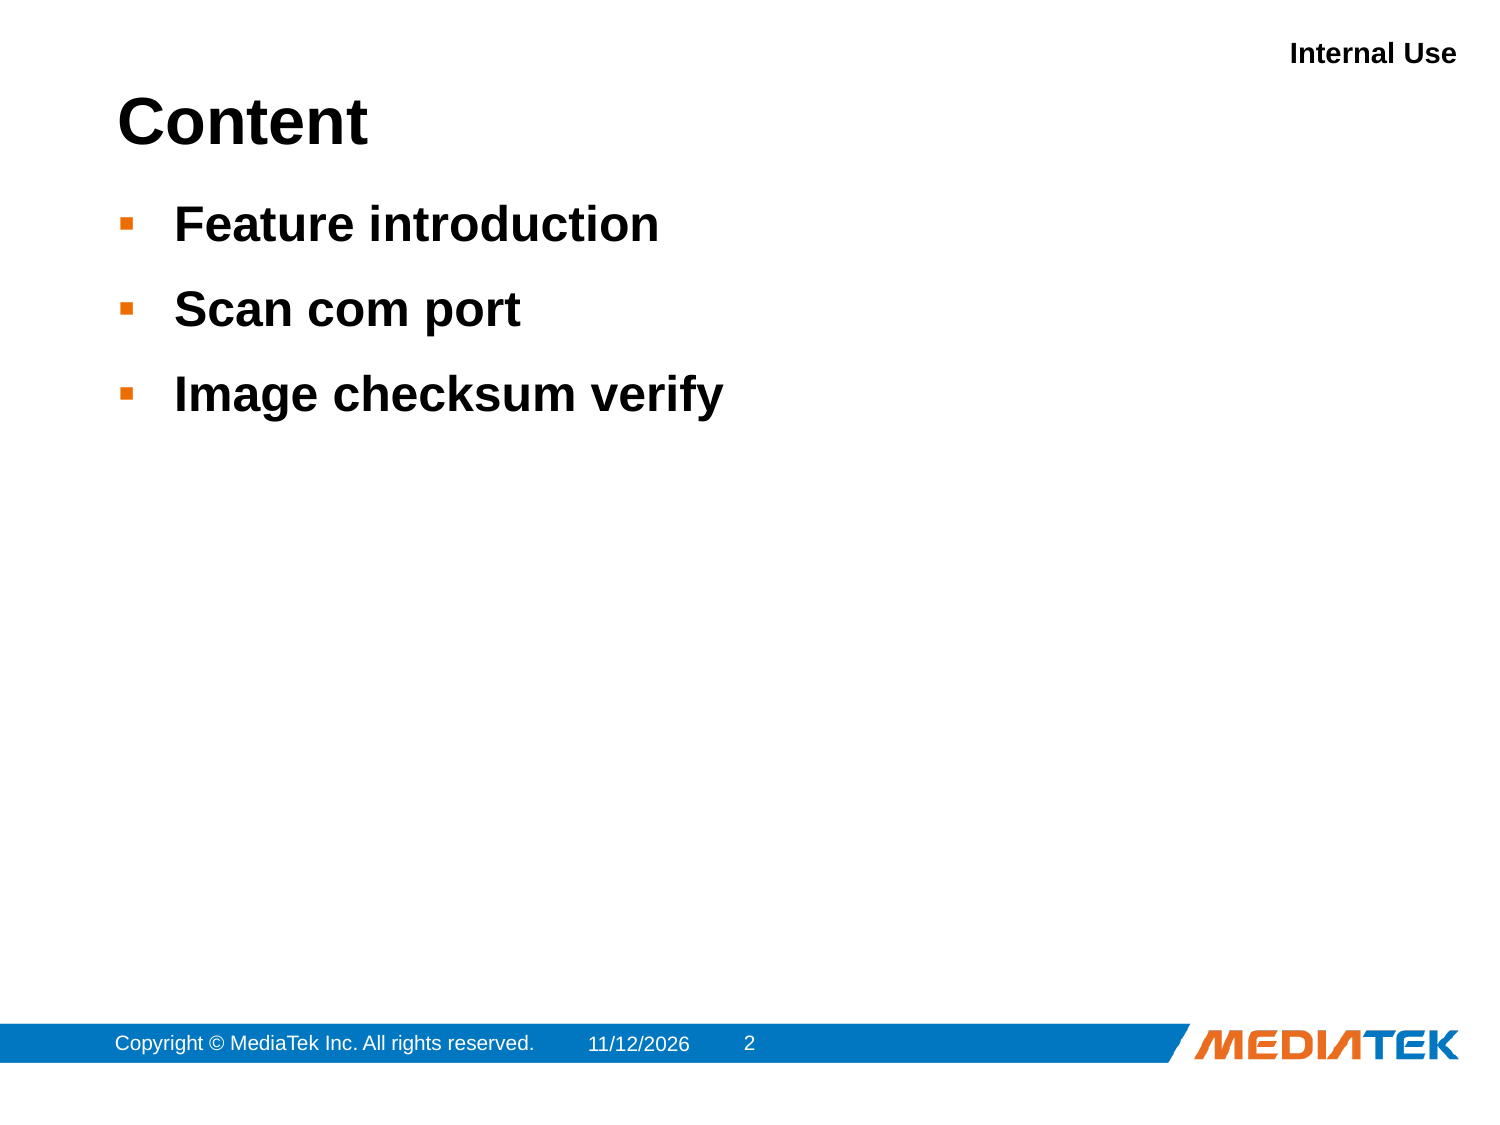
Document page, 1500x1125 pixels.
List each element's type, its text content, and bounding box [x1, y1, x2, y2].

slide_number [573, 1022, 711, 1090]
slide_number 2 [711, 1022, 789, 1090]
footer Copyright © MediaTek Inc. All rights reserved. [99, 1022, 573, 1090]
list Feature introduction Scan com port Image checksum verify [102, 184, 1425, 998]
picture [0, 1023, 99, 1063]
title Content [101, 49, 1425, 186]
picture [789, 1023, 1459, 1063]
